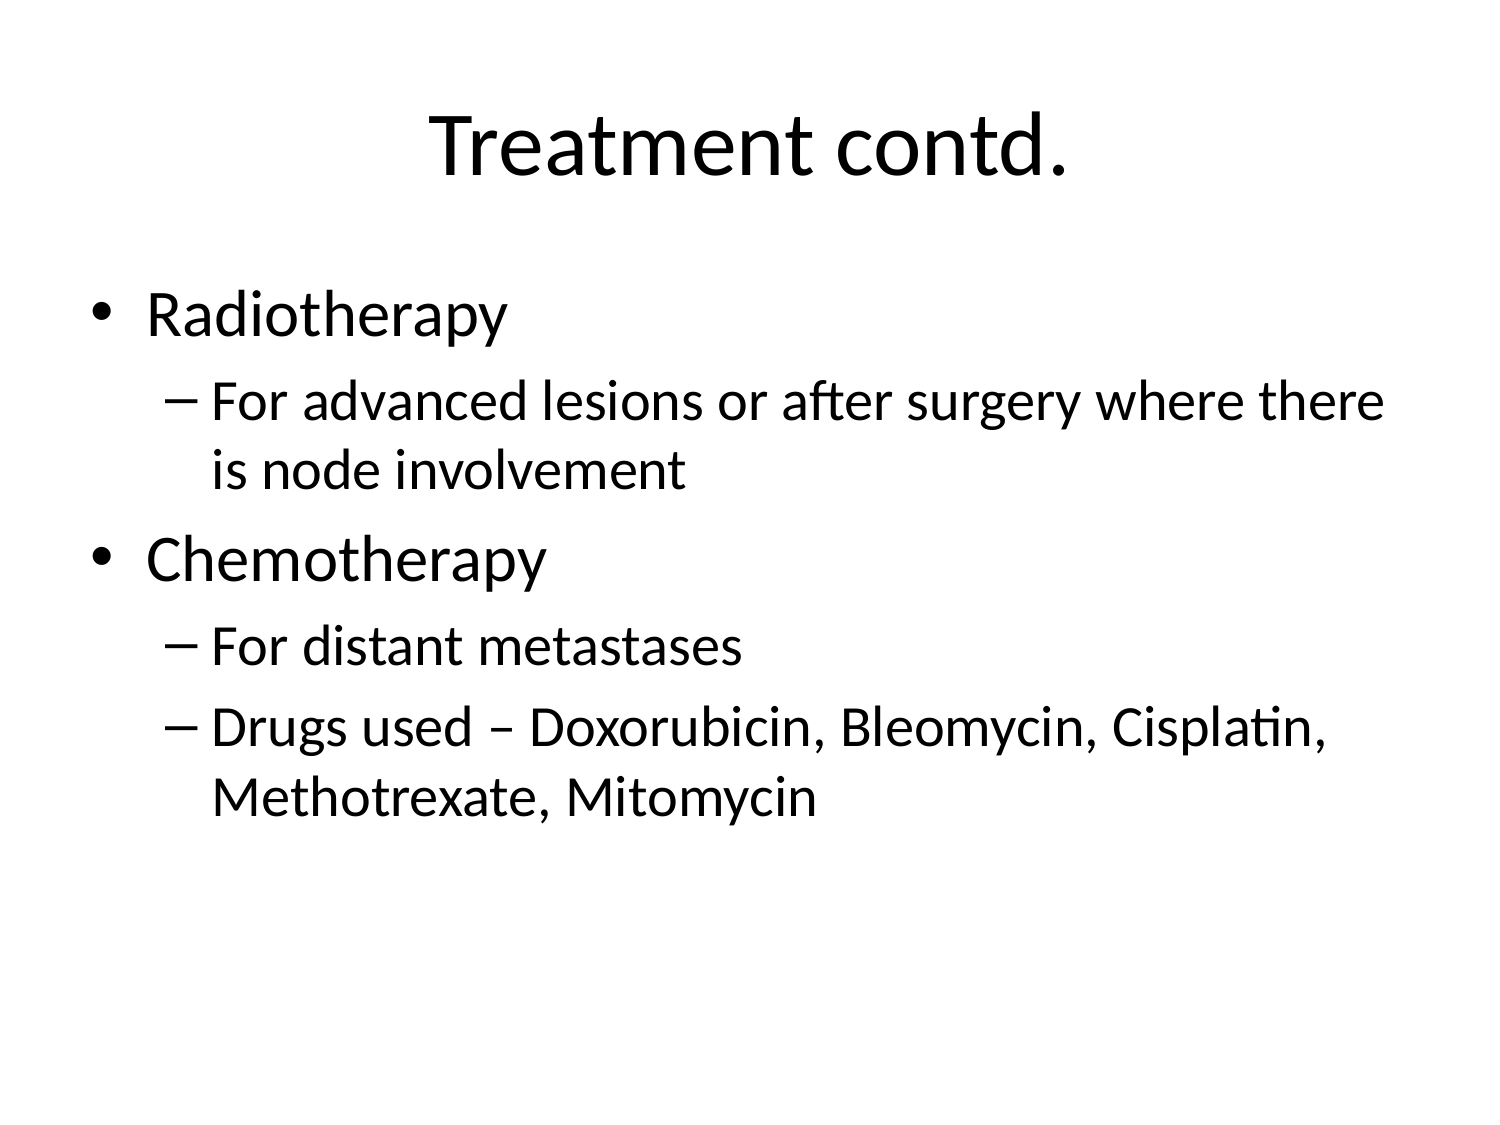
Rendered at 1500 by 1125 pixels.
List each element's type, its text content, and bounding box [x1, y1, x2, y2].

list Radiotherapy For advanced lesions or after surgery where there is node involvement Chemotherapy For distant metastases Drugs used – Doxorubicin, Bleomycin, Cisplatin, Methotrexate, Mitomycin [75, 262, 1425, 1005]
title Treatment contd. [75, 45, 1425, 233]
